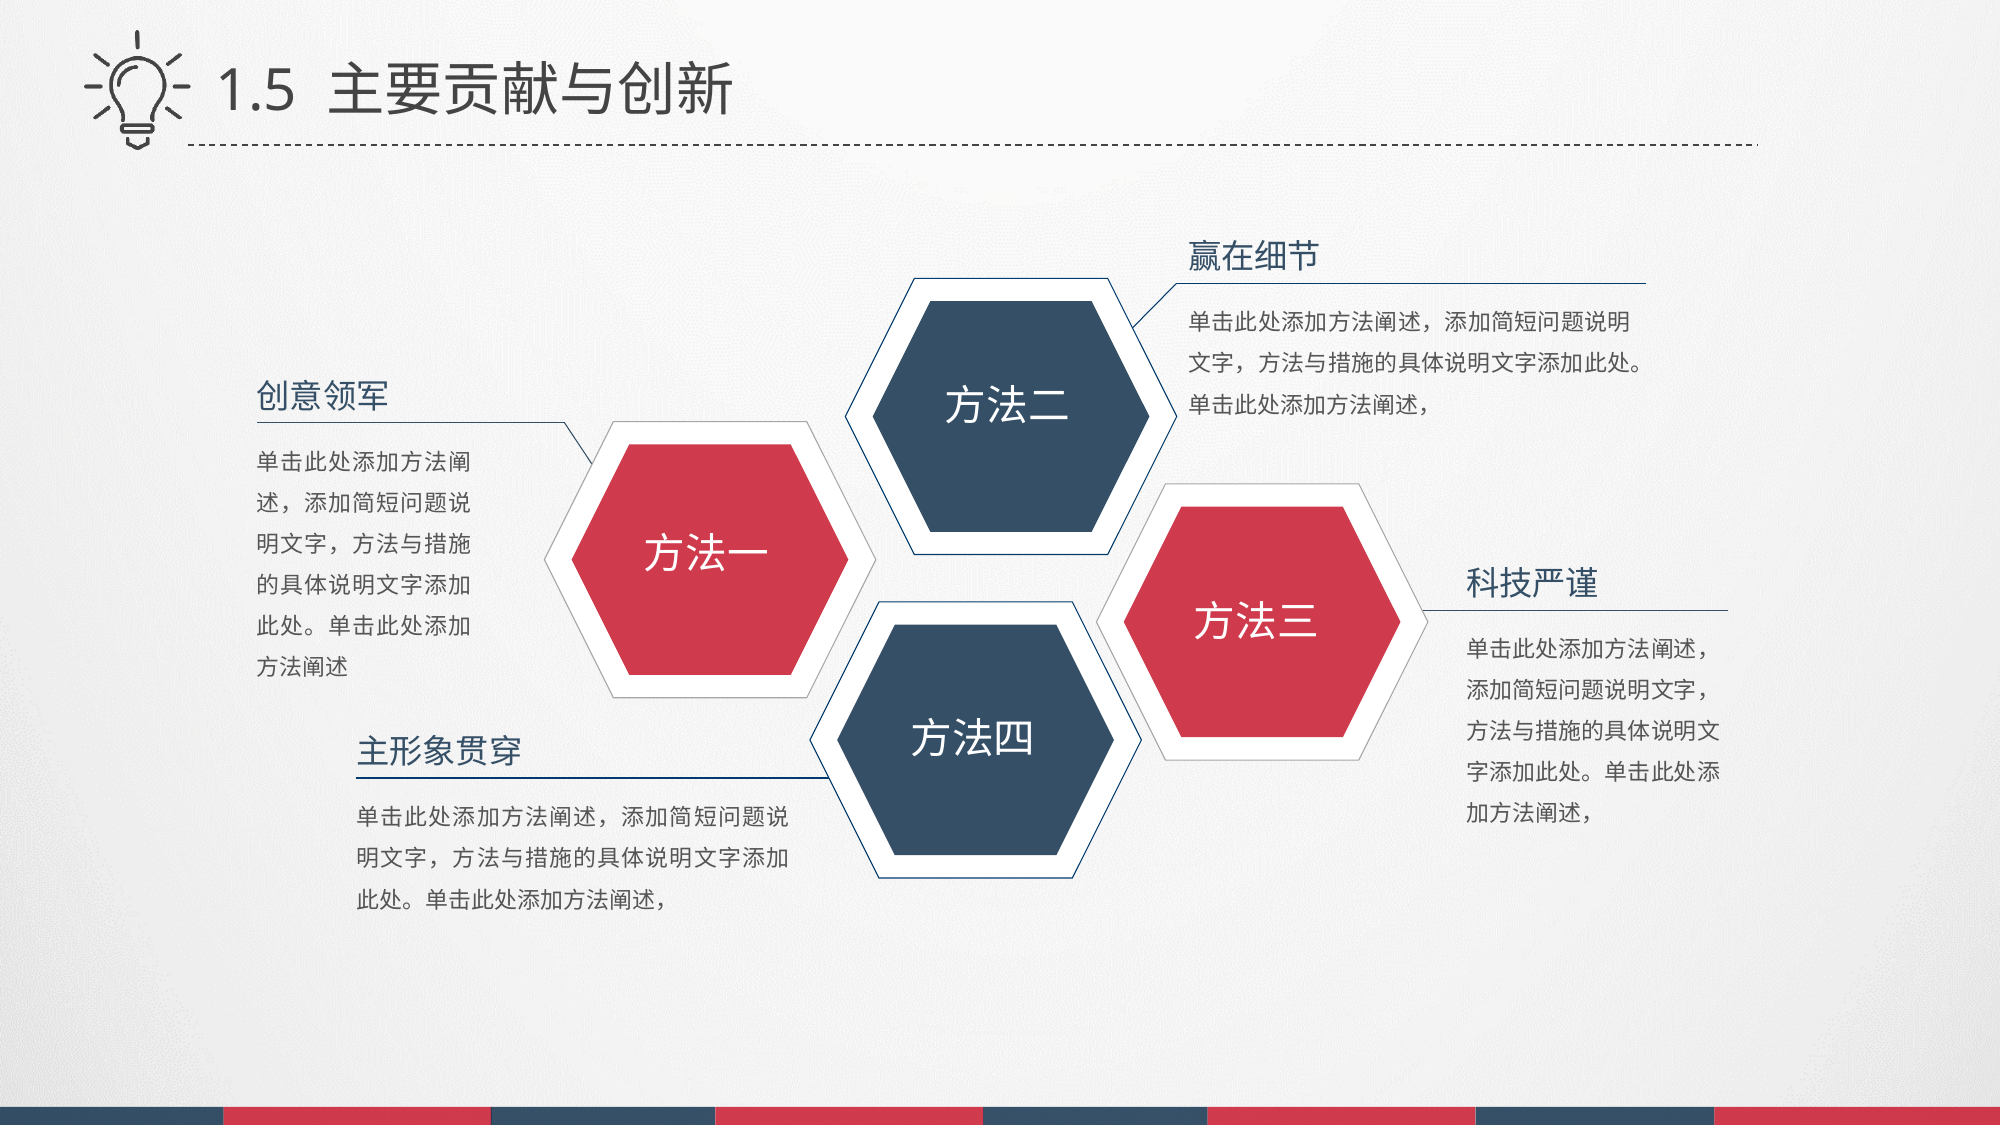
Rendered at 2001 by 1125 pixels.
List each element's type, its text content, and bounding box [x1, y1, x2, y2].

text_box 1.5 主要贡献与创新 [215, 51, 814, 122]
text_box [845, 278, 1177, 555]
text_box 单击此处添加方法阐述，添加简短问题说明文字，方法与措施的具体说明文字添加此处。单击此处添加方法阐述 [241, 426, 487, 688]
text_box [257, 422, 544, 564]
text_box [544, 421, 876, 698]
text_box 单击此处添加方法阐述，添加简短问题说明文字，方法与措施的具体说明文字添加此处。单击此处添加方法阐述， [1177, 358, 1647, 425]
text_box 科技严谨 [1451, 554, 1732, 610]
text_box 主形象贯穿 [341, 723, 622, 778]
text_box 单击此处添加方法阐述，添加简短问题说明文字，方法与措施的具体说明文字添加此处。单击此处添加方法阐述， [1451, 613, 1735, 834]
text_box 单击此处添加方法阐述，添加简短问题说明文字，方法与措施的具体说明文字添加此处。单击此处添加方法阐述， [341, 781, 805, 920]
text_box 赢在细节 [1173, 228, 1454, 283]
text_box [1096, 483, 1428, 761]
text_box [1177, 283, 1647, 358]
picture [0, 0, 2000, 1106]
text_box 创意领军 [241, 367, 522, 423]
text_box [809, 601, 1142, 879]
